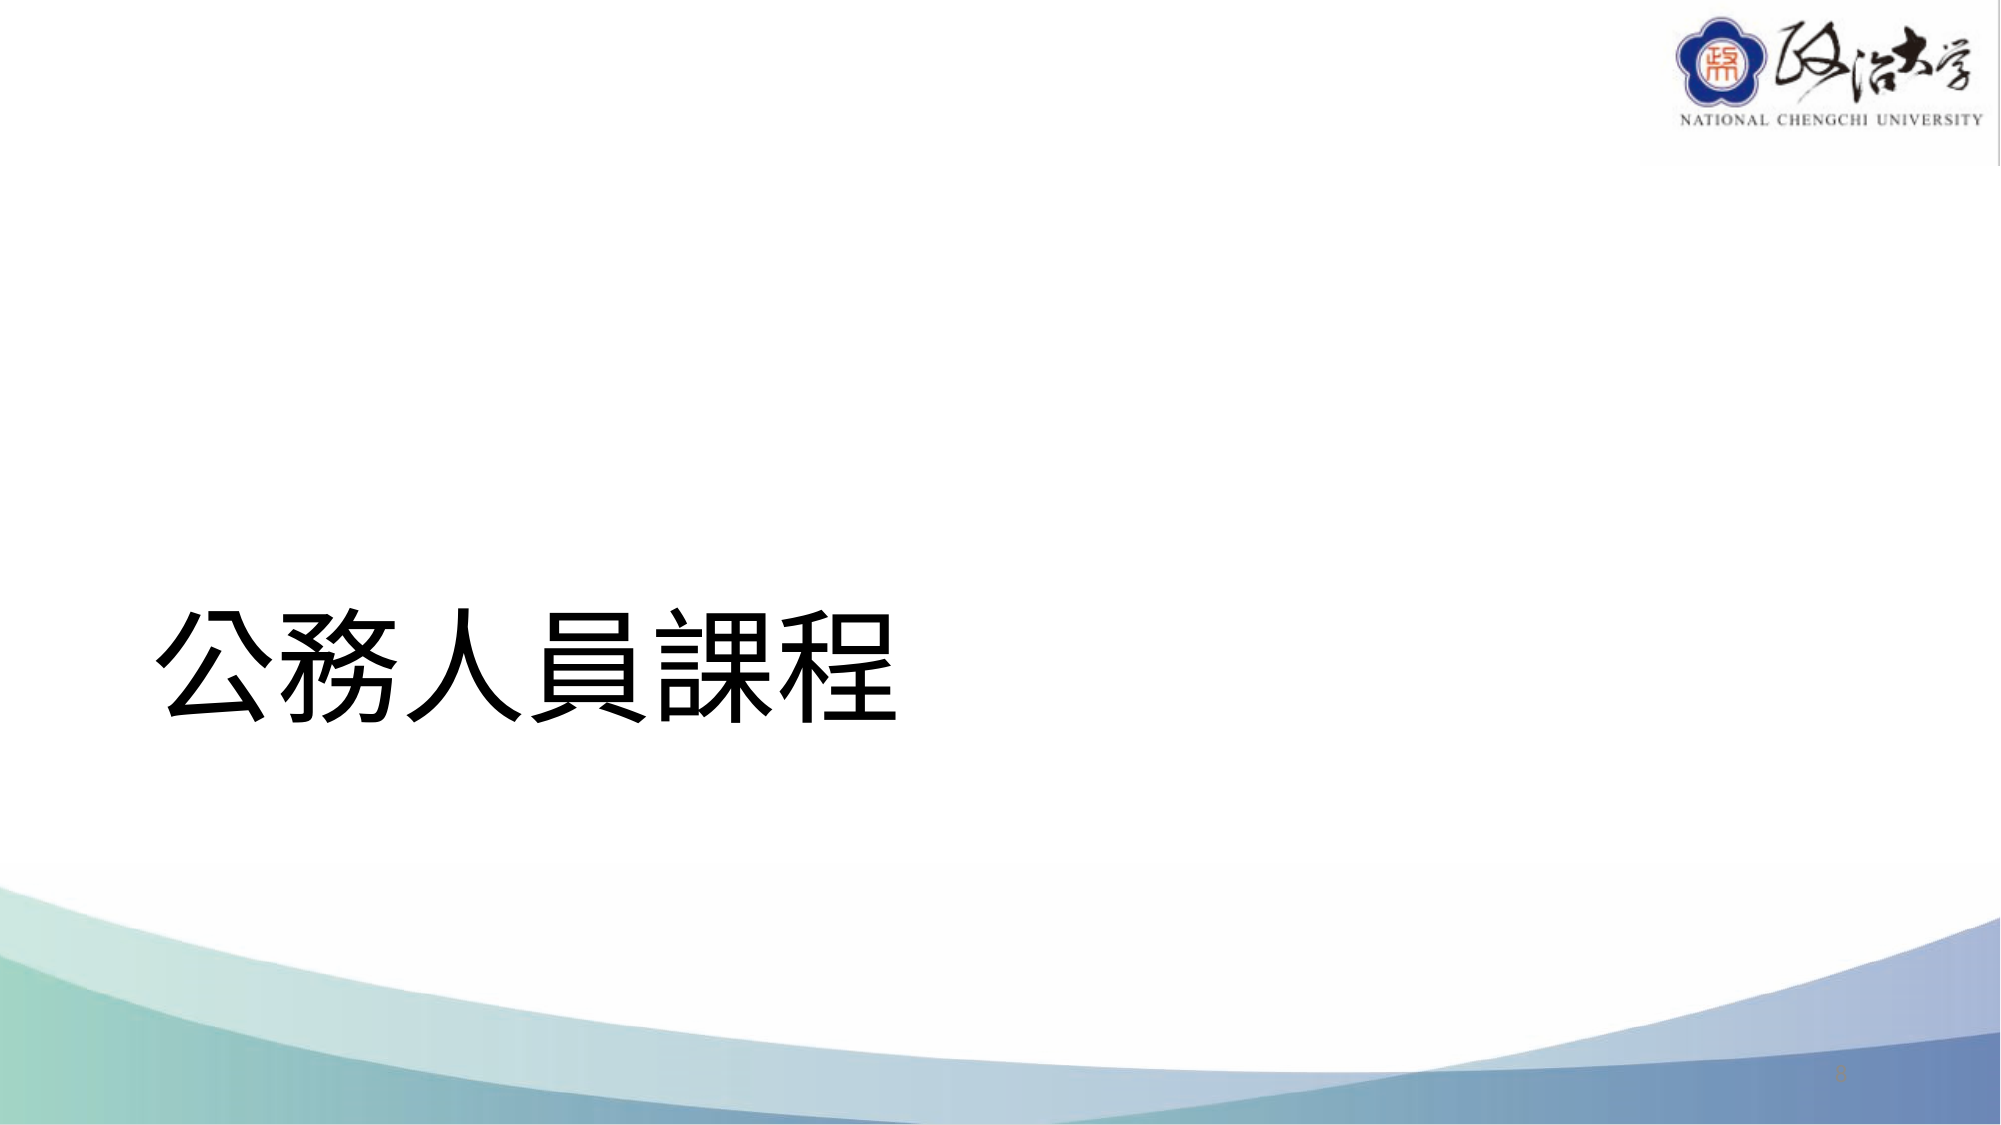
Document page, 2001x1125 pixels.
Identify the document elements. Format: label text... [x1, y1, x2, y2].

slide_number 8 [1412, 1042, 1863, 1103]
picture [1640, 0, 2000, 166]
picture [0, 863, 2001, 1125]
title 公務人員課程 [136, 280, 1862, 749]
